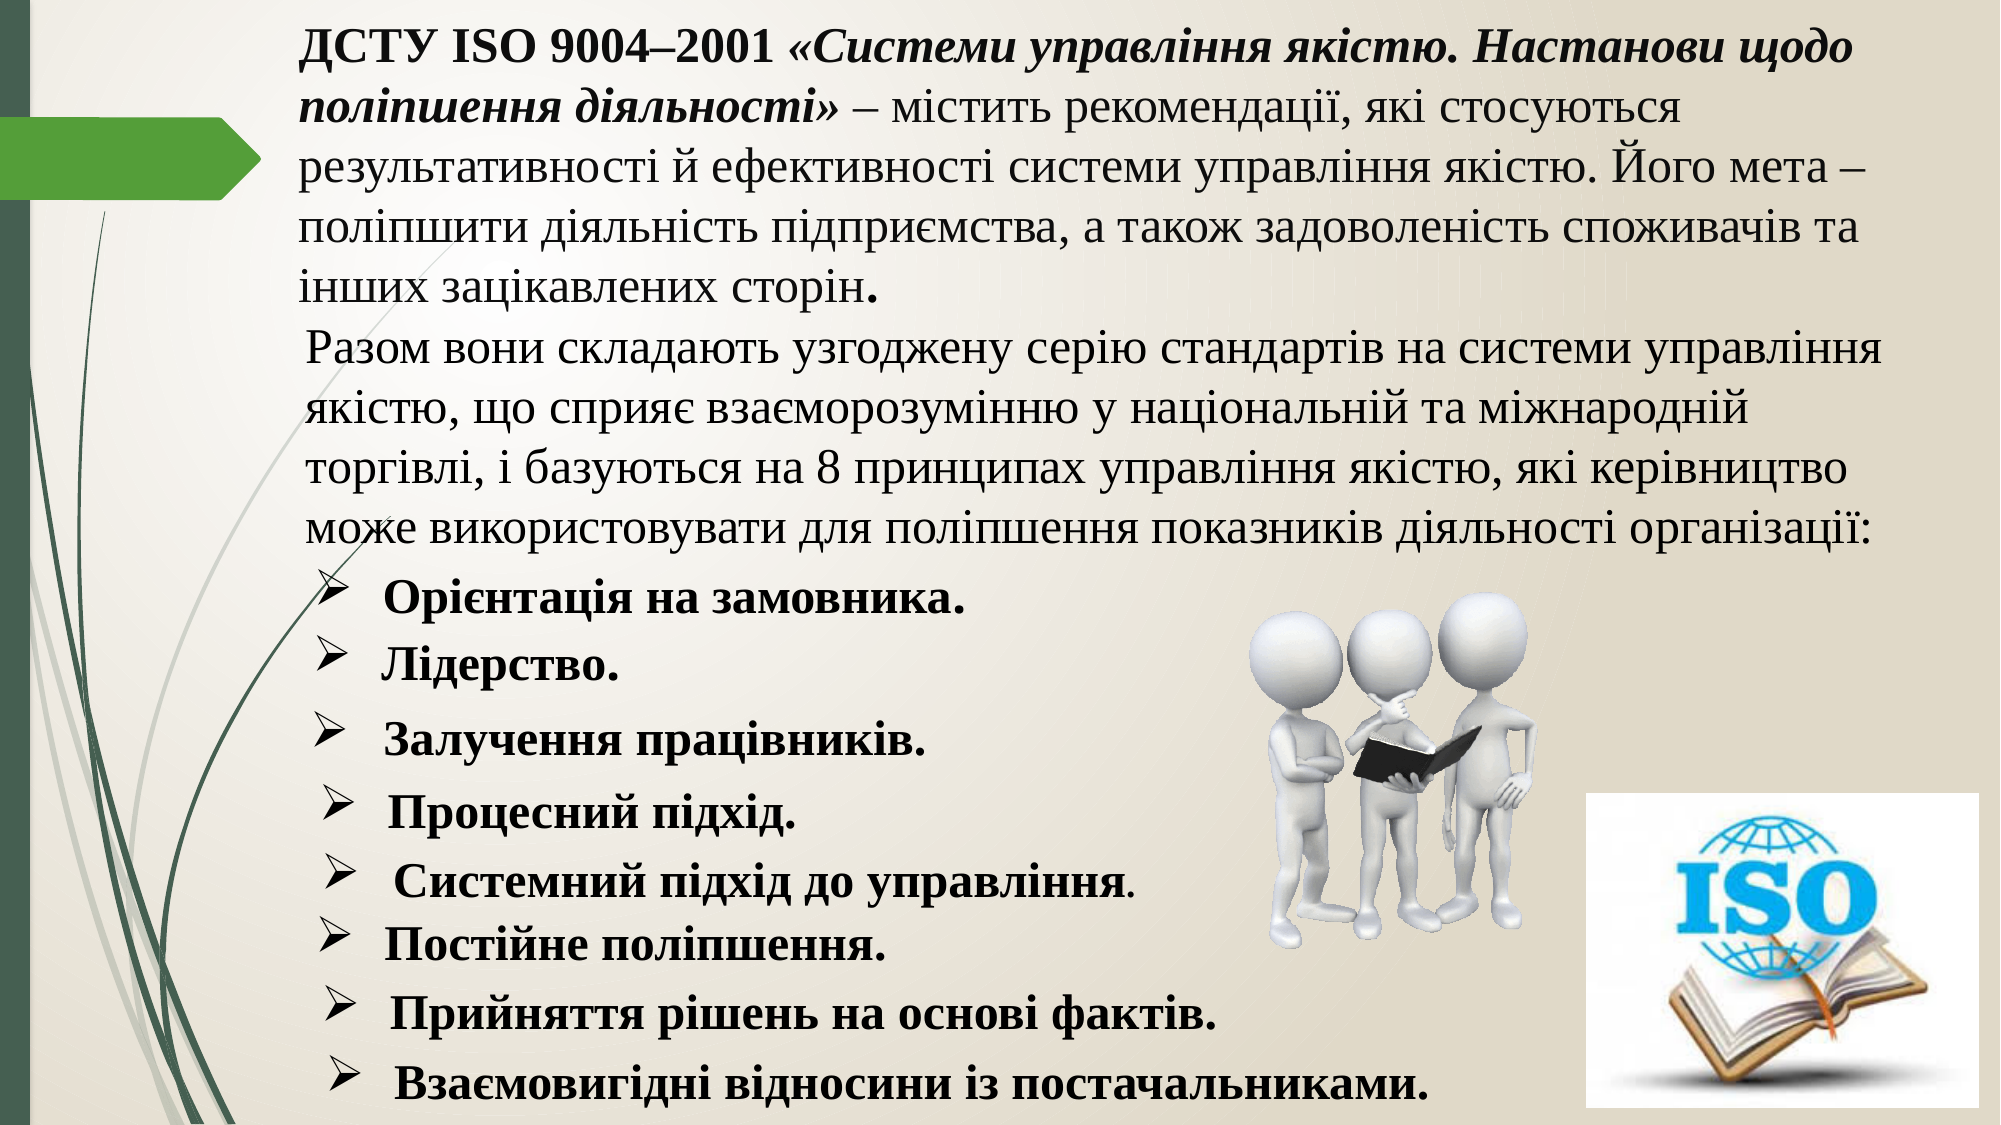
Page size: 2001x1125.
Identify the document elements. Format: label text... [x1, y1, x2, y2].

text_box Взаємовигідні відносини із постачальниками. [310, 1042, 1445, 1117]
text_box Лідерство. [297, 622, 636, 698]
text_box Прийняття рішень на основі фактів. [306, 972, 1233, 1048]
text_box ДСТУ ISO 9004–2001 «Системи управління якістю. Настанови щодо поліпшення діяльності» – містить рекомендації, які стосуються результативності й ефективності системи управління якістю. Його мета – поліпшити діяльність підприємства, а також задоволеність споживачів та інших зацікавлених сторін. [283, 5, 1931, 320]
picture [1586, 792, 1979, 1108]
text_box Процесний підхід. [304, 771, 812, 847]
text_box Системний підхід до управління. [306, 840, 1151, 916]
text_box Разом вони складають узгоджену серію стандартів на системи управління якістю, що сприяє взаєморозумінню у національній та міжнародній торгівлі, і базуються на 8 принципах управління якістю, які керівництво може використовувати для поліпшення показників діяльності організації: [291, 305, 1923, 611]
text_box Залучення працівників. [295, 698, 1024, 774]
picture [1223, 583, 1577, 1003]
text_box Постійне поліпшення. [300, 903, 914, 979]
text_box Орієнтація на замовника. [298, 556, 982, 632]
